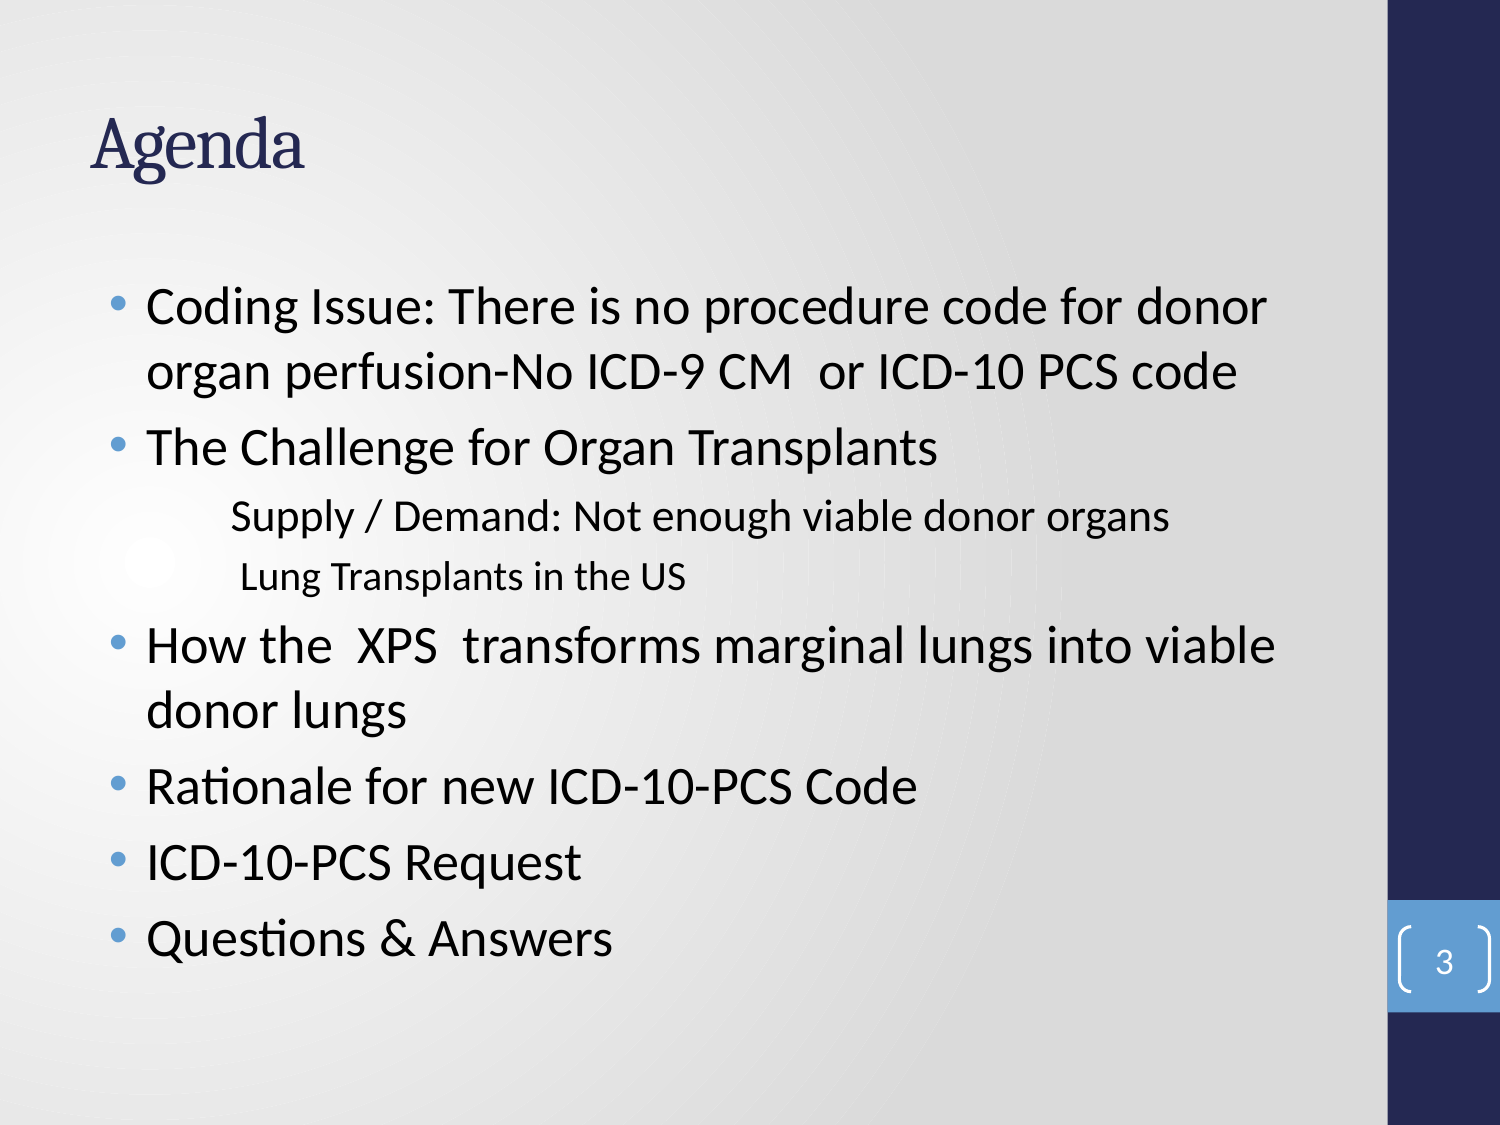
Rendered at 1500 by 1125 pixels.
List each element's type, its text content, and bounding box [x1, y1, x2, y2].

list Coding Issue: There is no procedure code for donor organ perfusion-No ICD-9 CM or ICD-10 PCS code The Challenge for Organ Transplants Supply / Demand: Not enough viable donor organs Lung Transplants in the US How the XPS transforms marginal lungs into viable donor lungs Rationale for new ICD-10-PCS Code ICD-10-PCS Request Questions & Answers [75, 262, 1325, 1050]
slide_number 3 [1397, 925, 1492, 994]
title Agenda [75, 45, 1325, 233]
